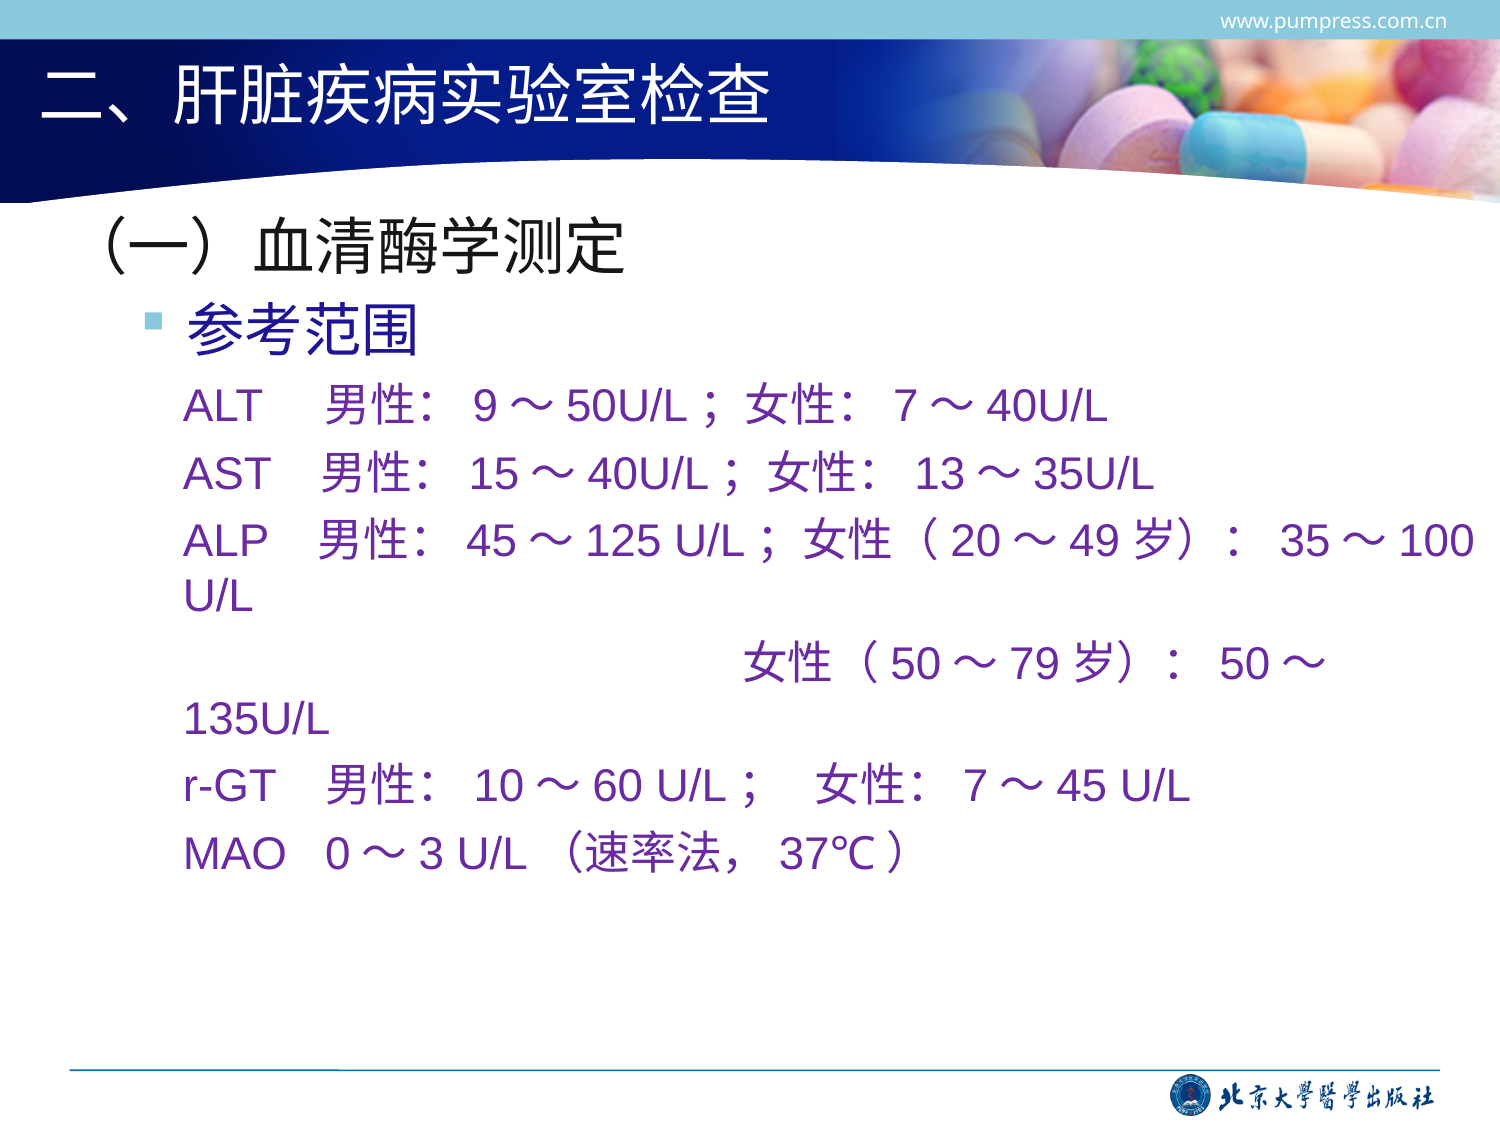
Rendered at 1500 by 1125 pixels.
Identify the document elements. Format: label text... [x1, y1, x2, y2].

picture [1170, 1074, 1436, 1118]
title 二、肝脏疾病实验室检查 [23, 46, 1349, 140]
list （一）血清酶学测定 参考范围 ALT 男性：9～50U/L；女性：7～40U/L AST 男性：15～40U/L；女性：13～35U/L ALP 男性：45～125 U/L；女性（20～49岁）：35～100 U/L 女性（50～79岁）：50～135U/L r-GT 男性：10～60 U/L； 女性：7～45 U/L MAO 0～3 U/L（速率法，37℃） [49, 198, 1500, 1026]
picture [0, 40, 1500, 203]
slide_number www.pumpress.com.cn [1024, 0, 1463, 38]
